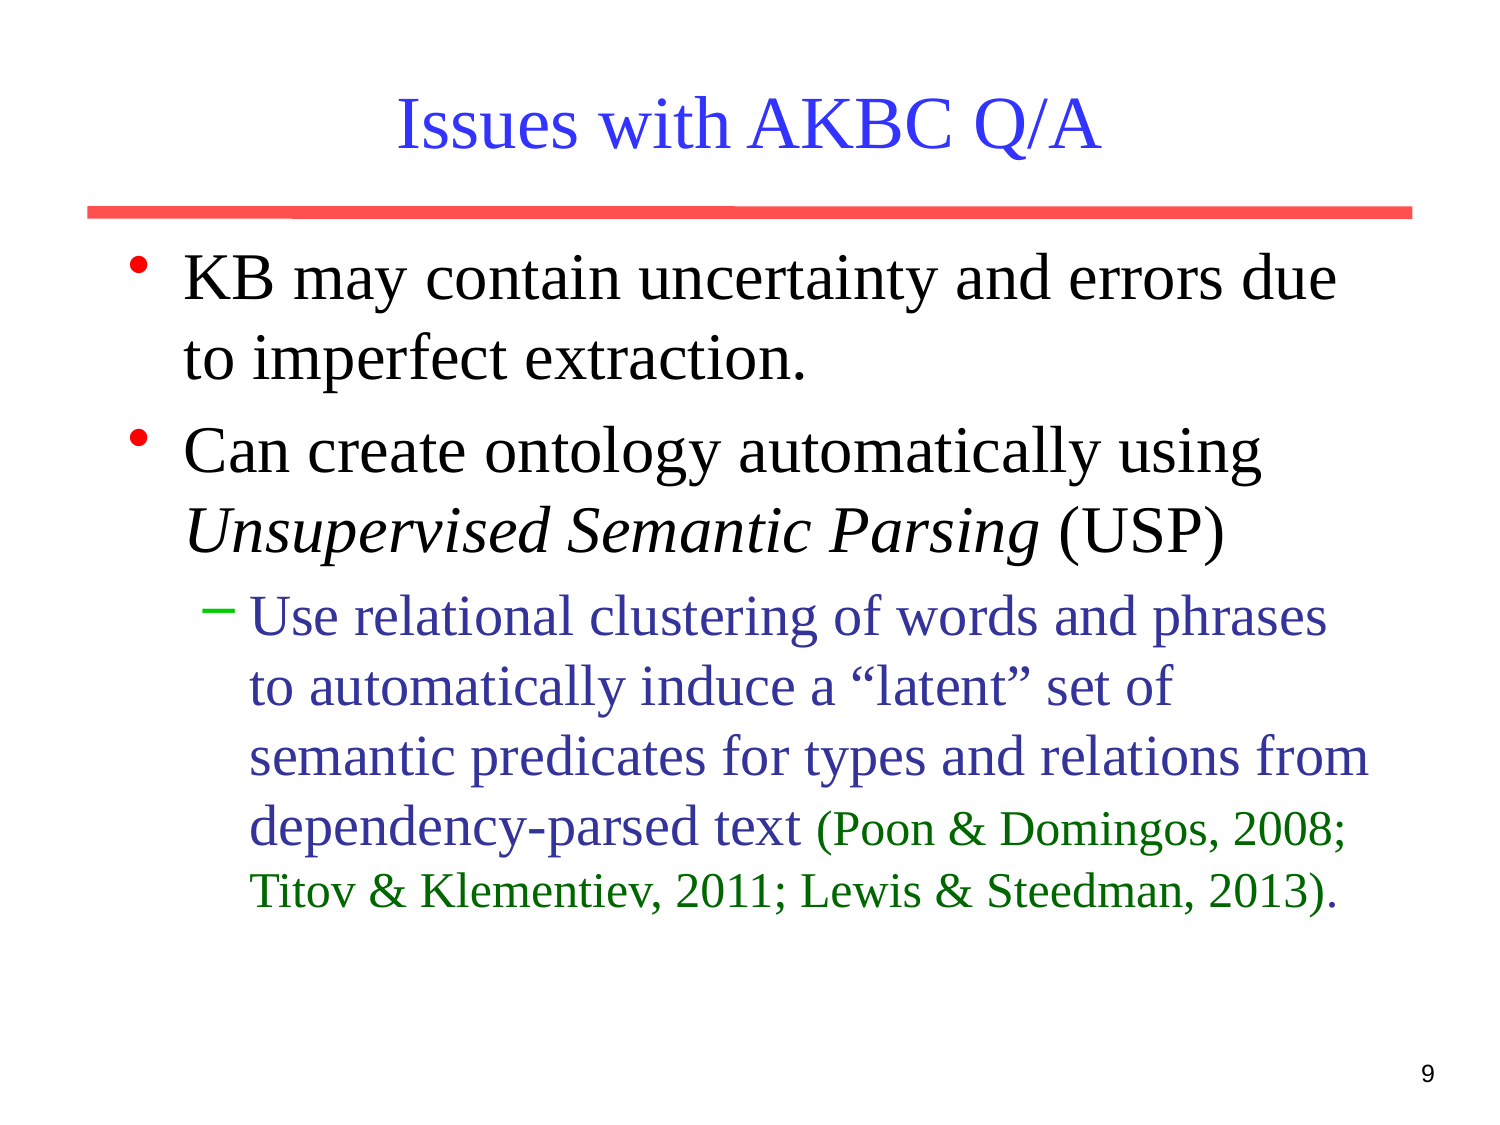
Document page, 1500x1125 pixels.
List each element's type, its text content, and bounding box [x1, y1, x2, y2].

list KB may contain uncertainty and errors due to imperfect extraction. Can create ontology automatically using Unsupervised Semantic Parsing (USP) Use relational clustering of words and phrases to automatically induce a “latent” set of semantic predicates for types and relations from dependency-parsed text (Poon & Domingos, 2008; Titov & Klementiev, 2011; Lewis & Steedman, 2013). [112, 224, 1388, 994]
title Issues with AKBC Q/A [112, 37, 1388, 200]
slide_number 9 [1137, 1050, 1450, 1125]
